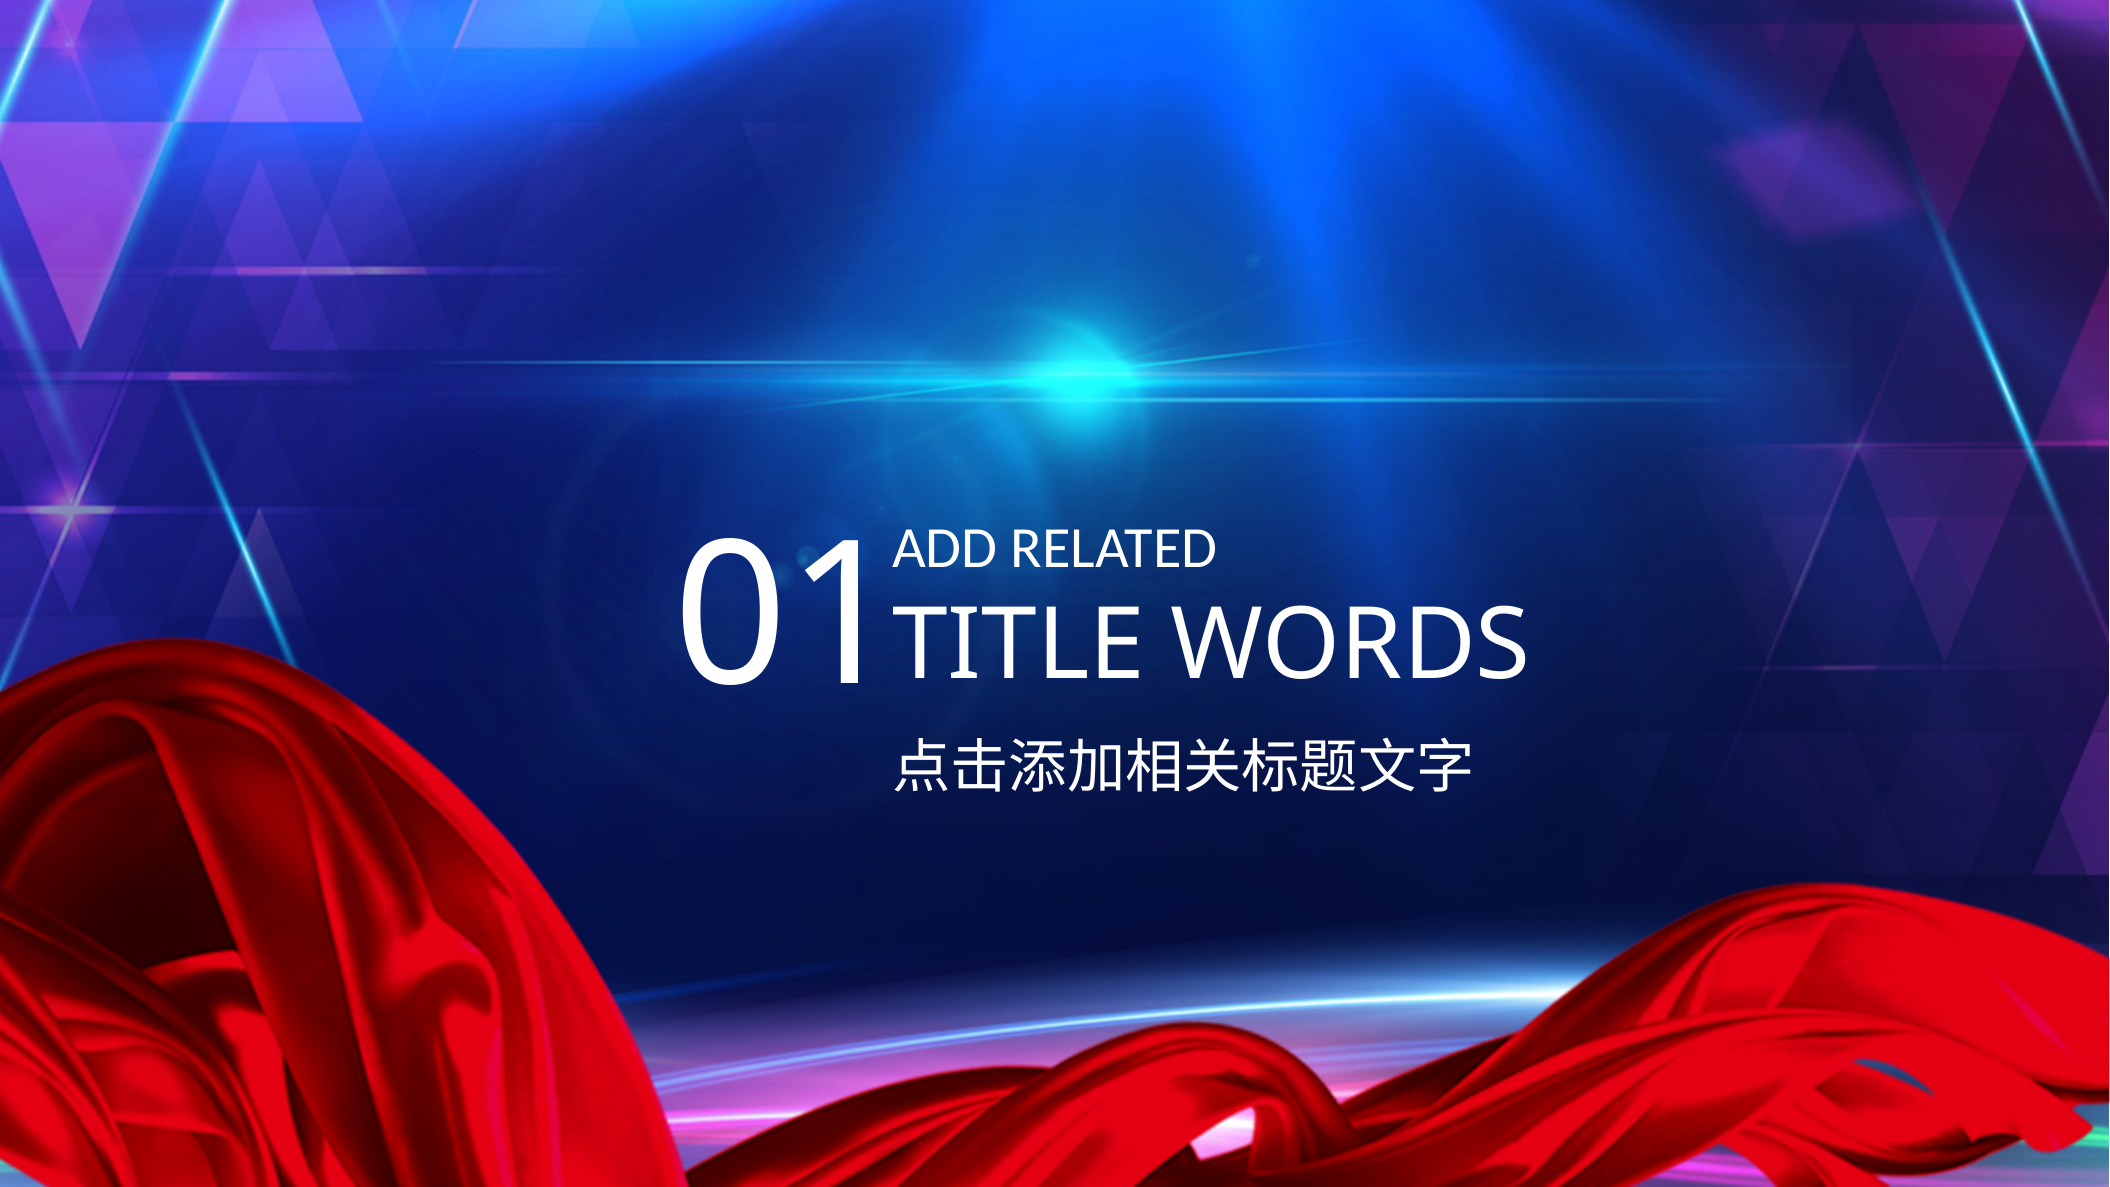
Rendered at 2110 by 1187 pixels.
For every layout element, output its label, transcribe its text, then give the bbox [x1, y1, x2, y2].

picture [0, 0, 2110, 1187]
text_box ADD RELATED TITLE WORDS [975, 501, 1652, 604]
text_box 01 [658, 476, 975, 604]
